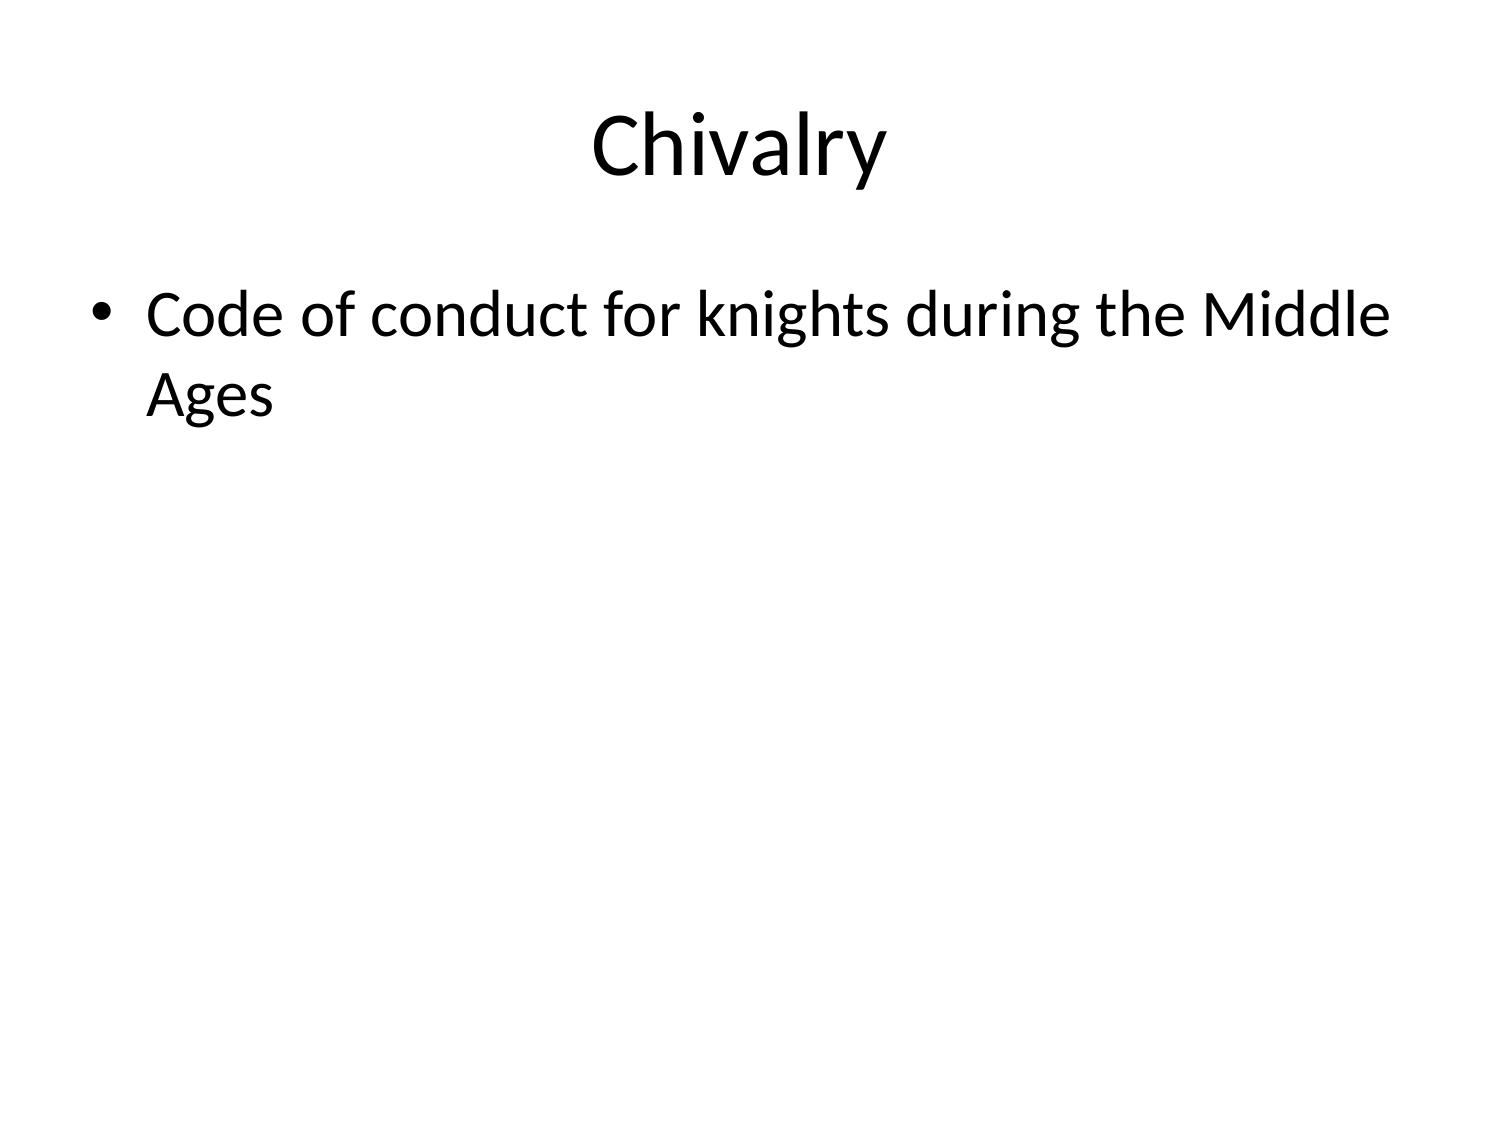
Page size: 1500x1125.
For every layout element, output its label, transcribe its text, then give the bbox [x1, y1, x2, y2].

title Chivalry [75, 45, 1425, 233]
list Code of conduct for knights during the Middle Ages [75, 262, 1425, 1005]
